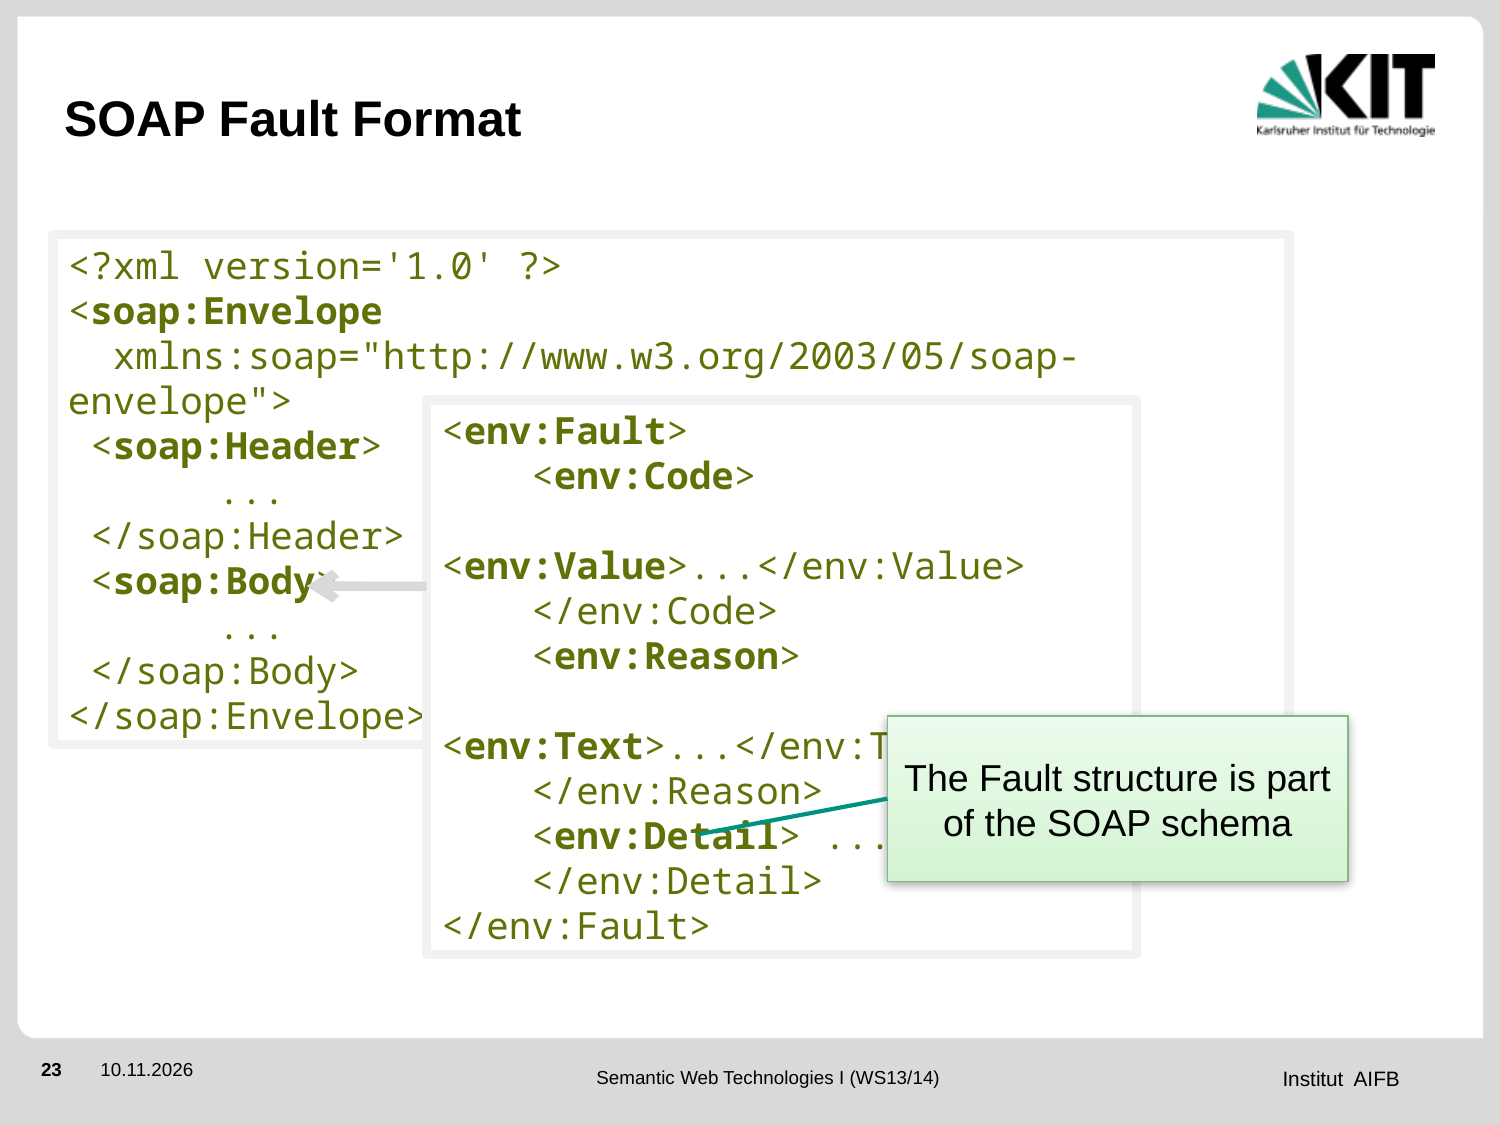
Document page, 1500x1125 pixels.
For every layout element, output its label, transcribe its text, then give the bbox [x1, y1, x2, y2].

text_box <env:Fault> <env:Code> <env:Value>...</env:Value> </env:Code> <env:Reason> <env:Text>...</env:Text> </env:Reason> <env:Detail> ... </env:Detail> </env:Fault> [426, 400, 1137, 955]
title SOAP Fault Format [64, 54, 1198, 147]
text_box The Fault structure is part of the SOAP schema [887, 715, 1349, 882]
text_box <?xml version='1.0' ?> <soap:Envelope xmlns:soap="http://www.w3.org/2003/05/soap-envelope"> <soap:Header> ... </soap:Header> <soap:Body> ... </soap:Body> </soap:Envelope> [53, 234, 1289, 745]
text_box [698, 798, 888, 835]
picture [0, 0, 1500, 1125]
